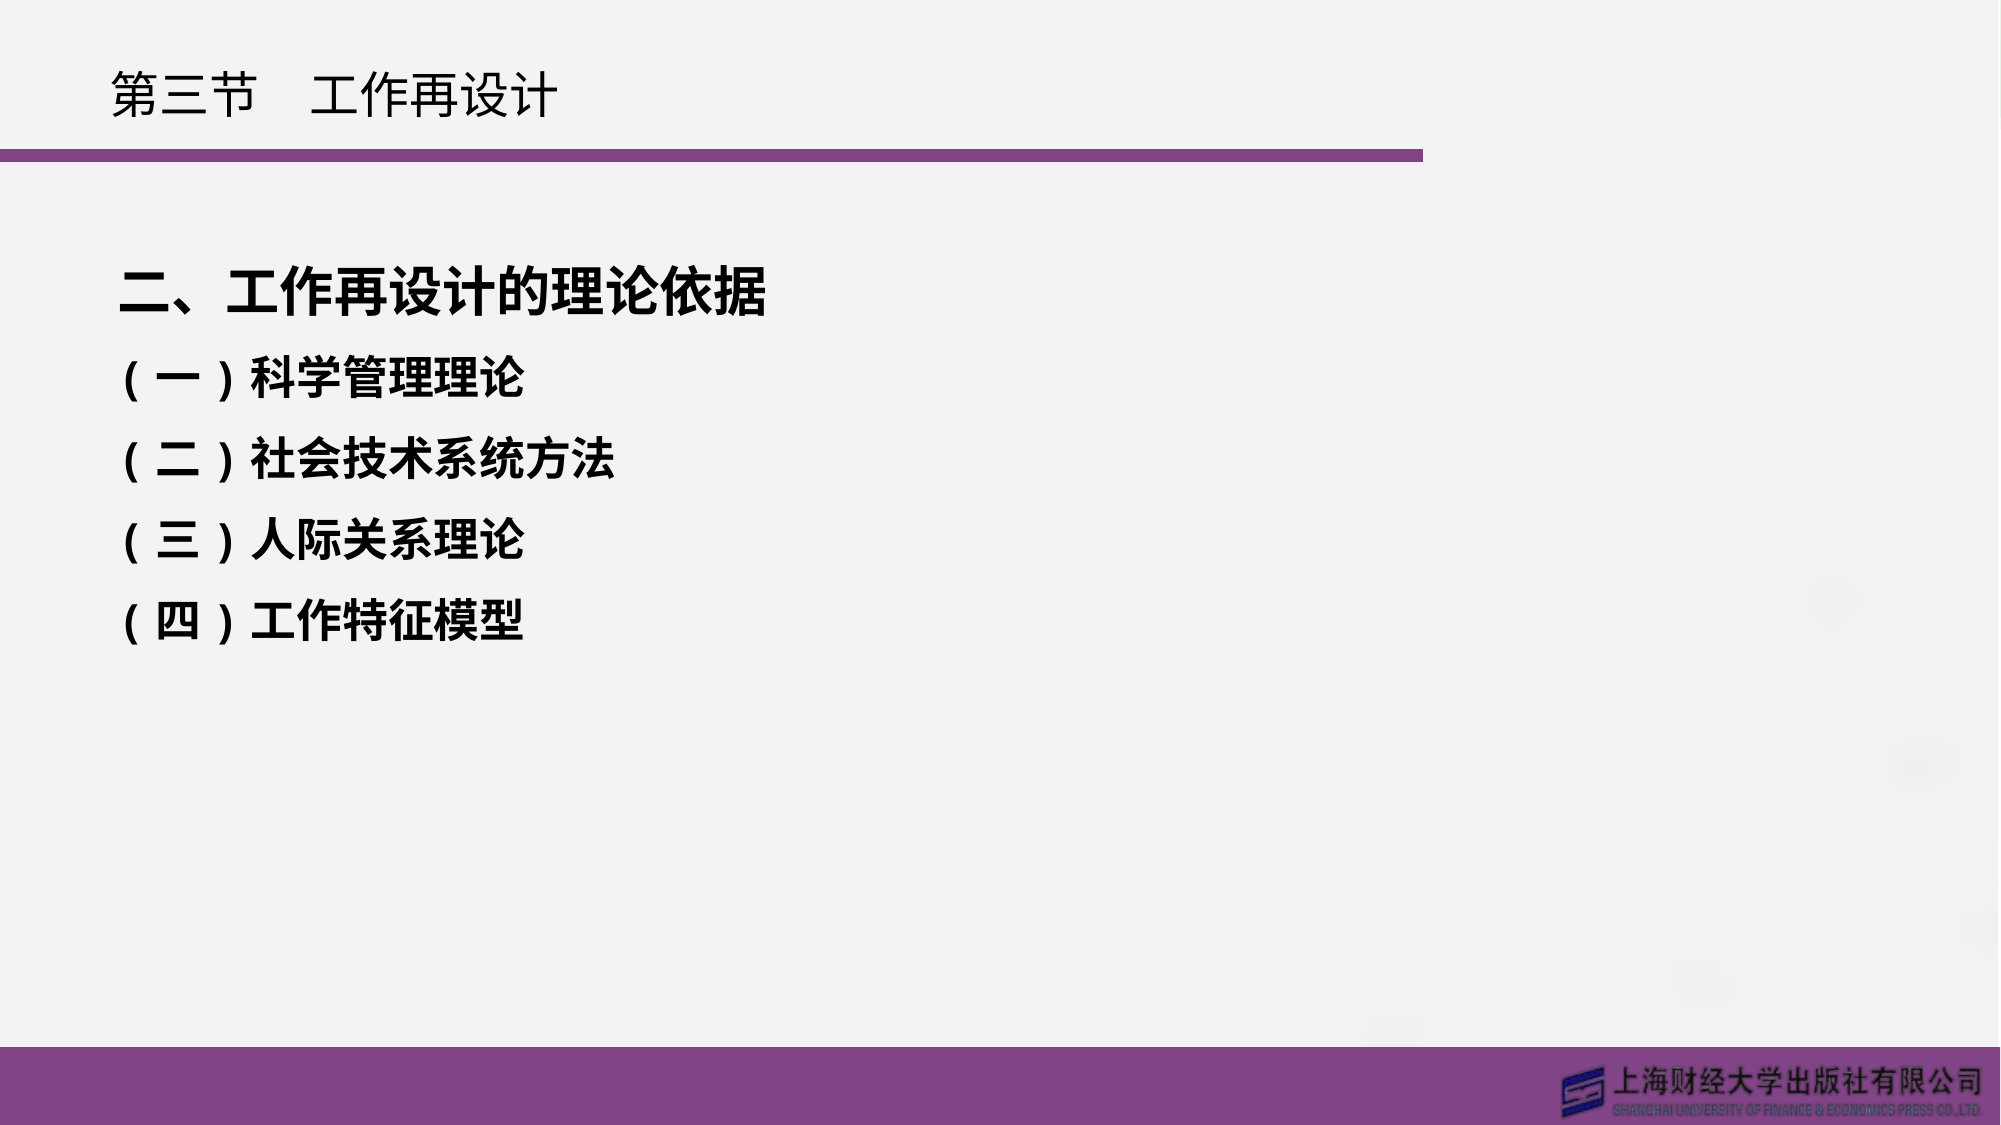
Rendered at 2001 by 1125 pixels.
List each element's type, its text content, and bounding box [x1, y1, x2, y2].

list 二、工作再设计的理论依据 (一)科学管理理论 (二)社会技术系统方法 (三)人际关系理论 (四)工作特征模型 [102, 233, 1898, 1032]
picture [0, 0, 2001, 1125]
title 第三节 工作再设计 [94, 42, 1451, 146]
